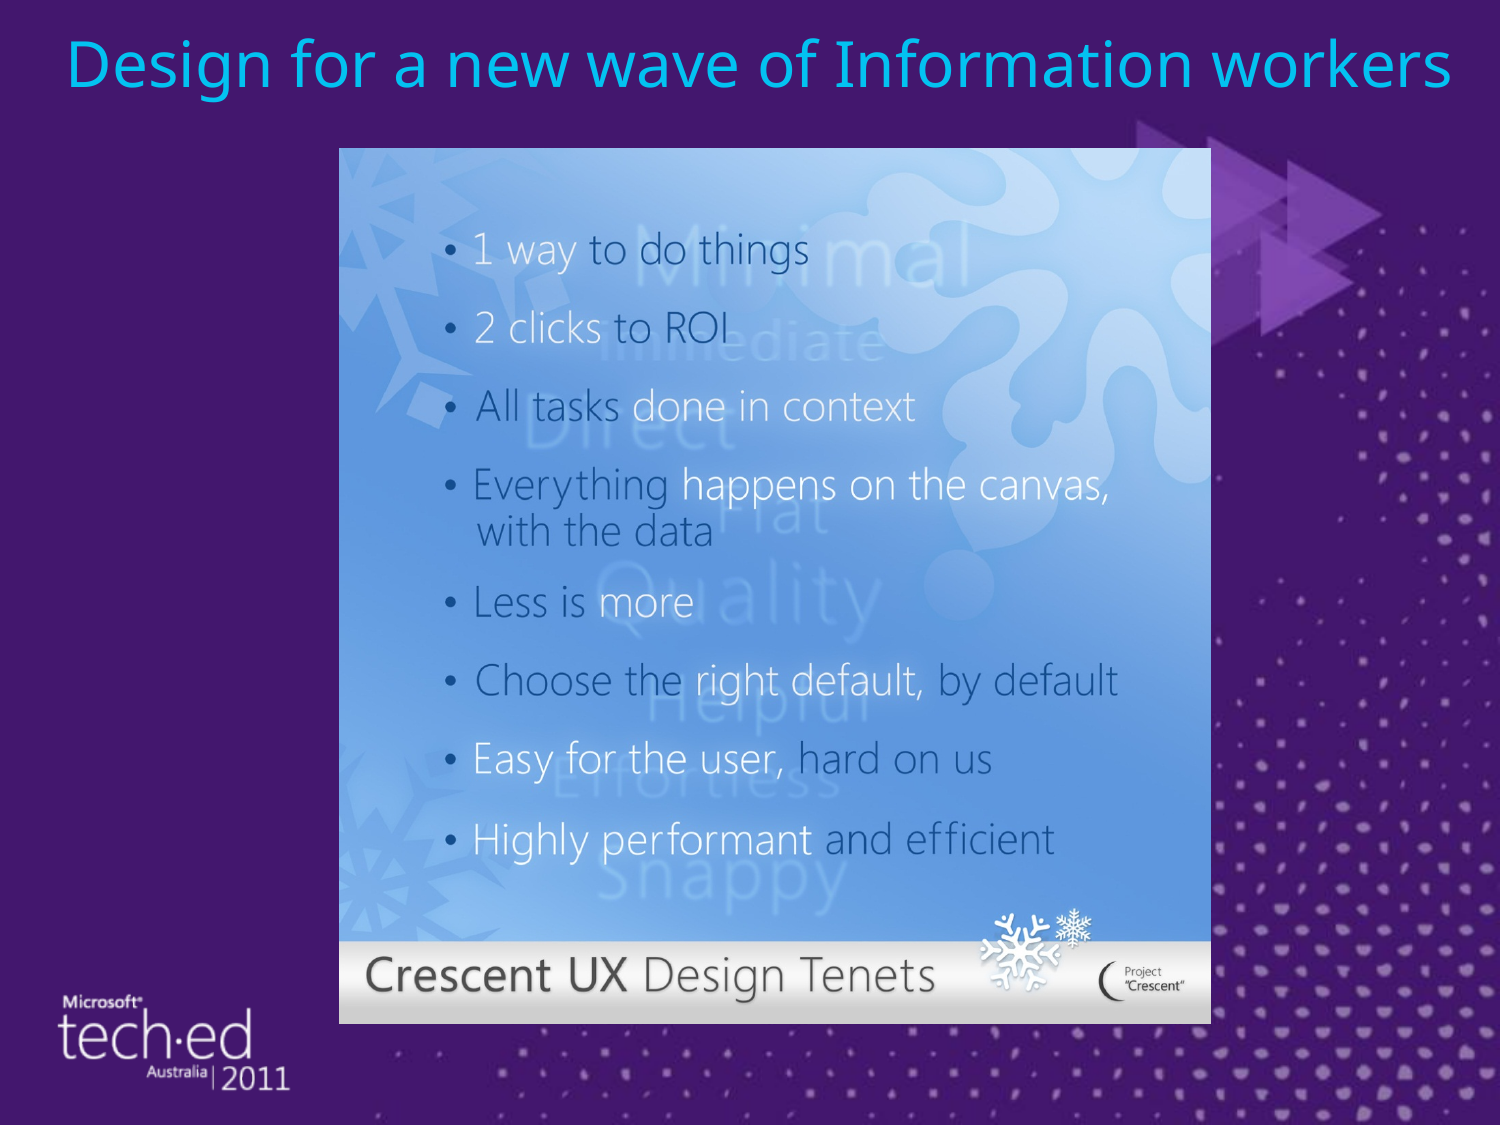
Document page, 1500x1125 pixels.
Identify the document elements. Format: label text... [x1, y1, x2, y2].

title Design for a new wave of Information workers [50, 12, 1471, 113]
picture [0, 0, 1500, 1125]
